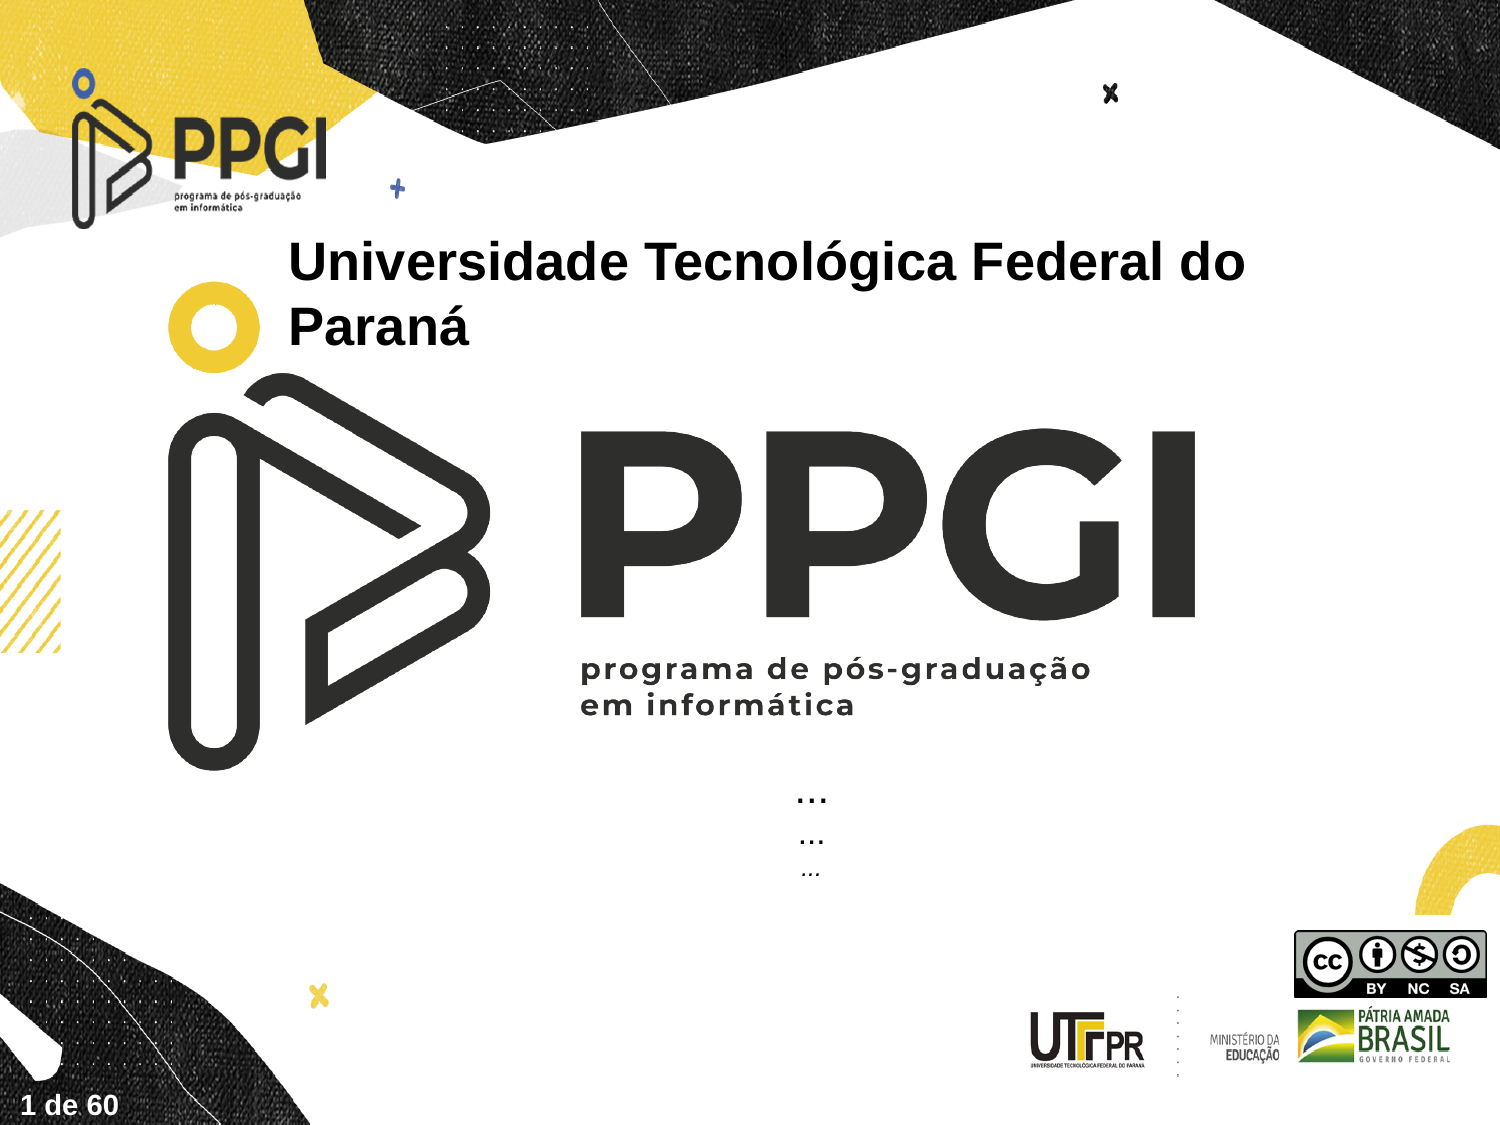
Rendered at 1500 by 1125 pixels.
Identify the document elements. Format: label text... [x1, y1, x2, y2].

text_box ... ... ... [305, 754, 1318, 889]
text_box Universidade Tecnológica Federal do Paraná [273, 219, 1458, 364]
text_box 1 de 60 [0, 1079, 212, 1125]
picture [0, 0, 1500, 1125]
